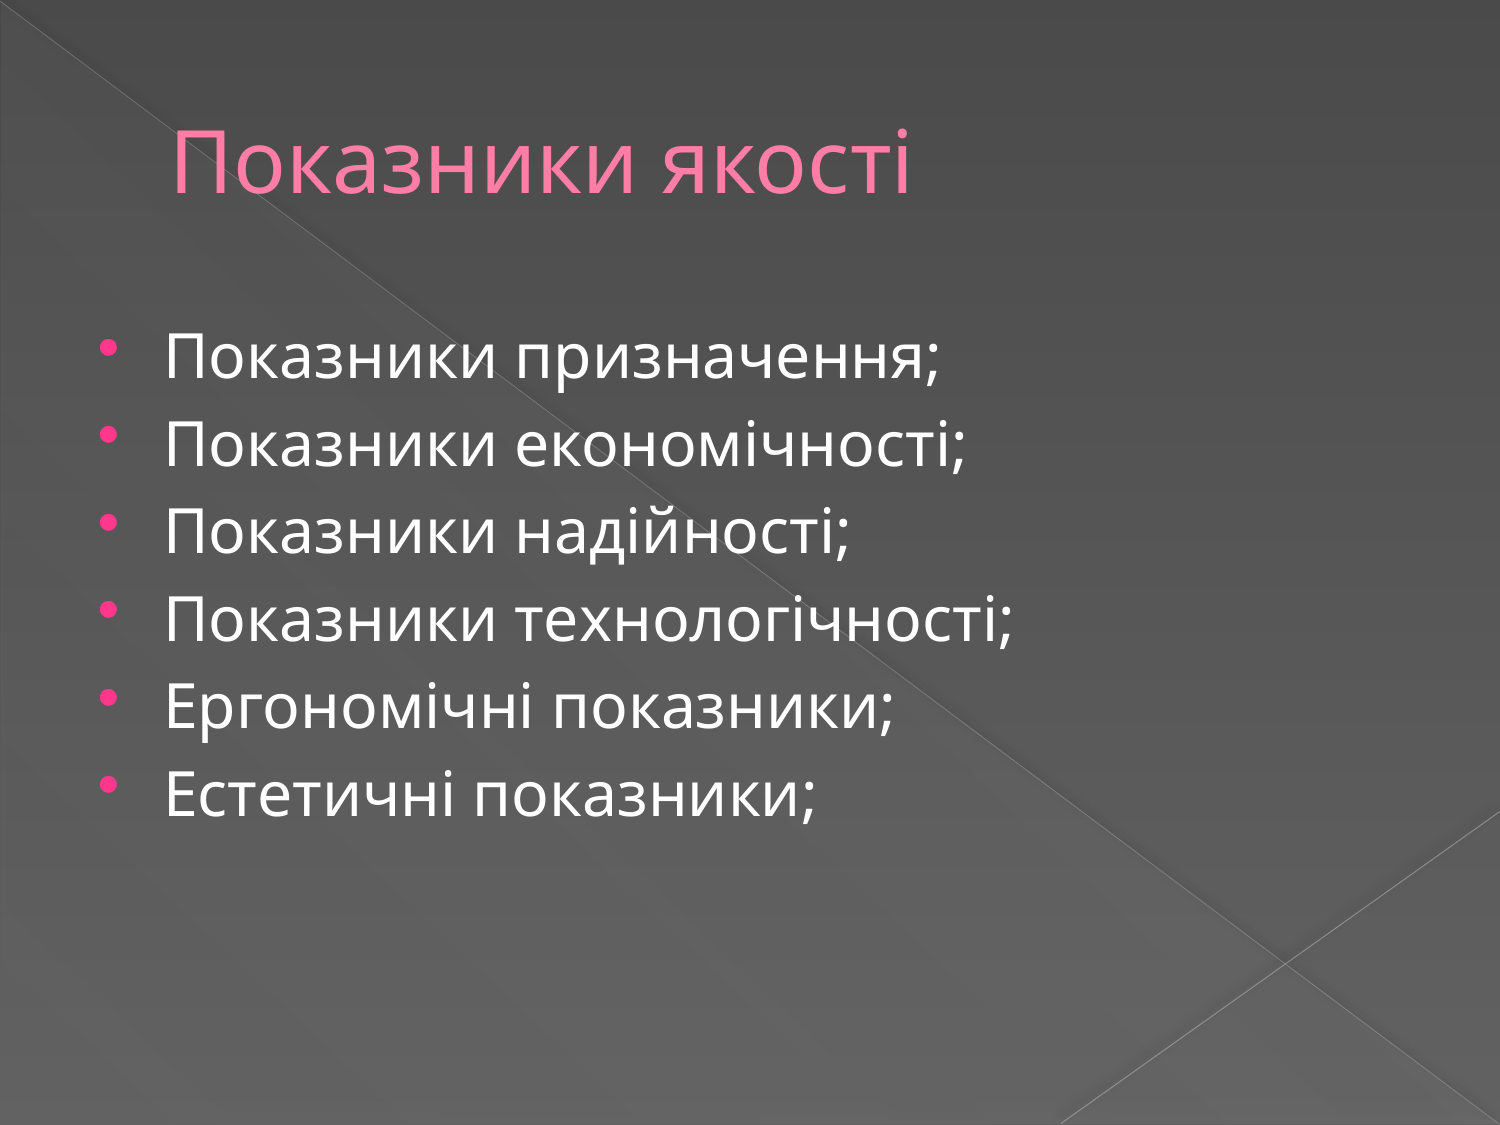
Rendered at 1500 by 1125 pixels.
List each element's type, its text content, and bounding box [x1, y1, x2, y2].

list Показники призначення; Показники економічності; Показники надійності; Показники технологічності; Ергономічні показники; Естетичні показники; [75, 308, 1425, 1059]
title Показники якості [75, 43, 1425, 274]
